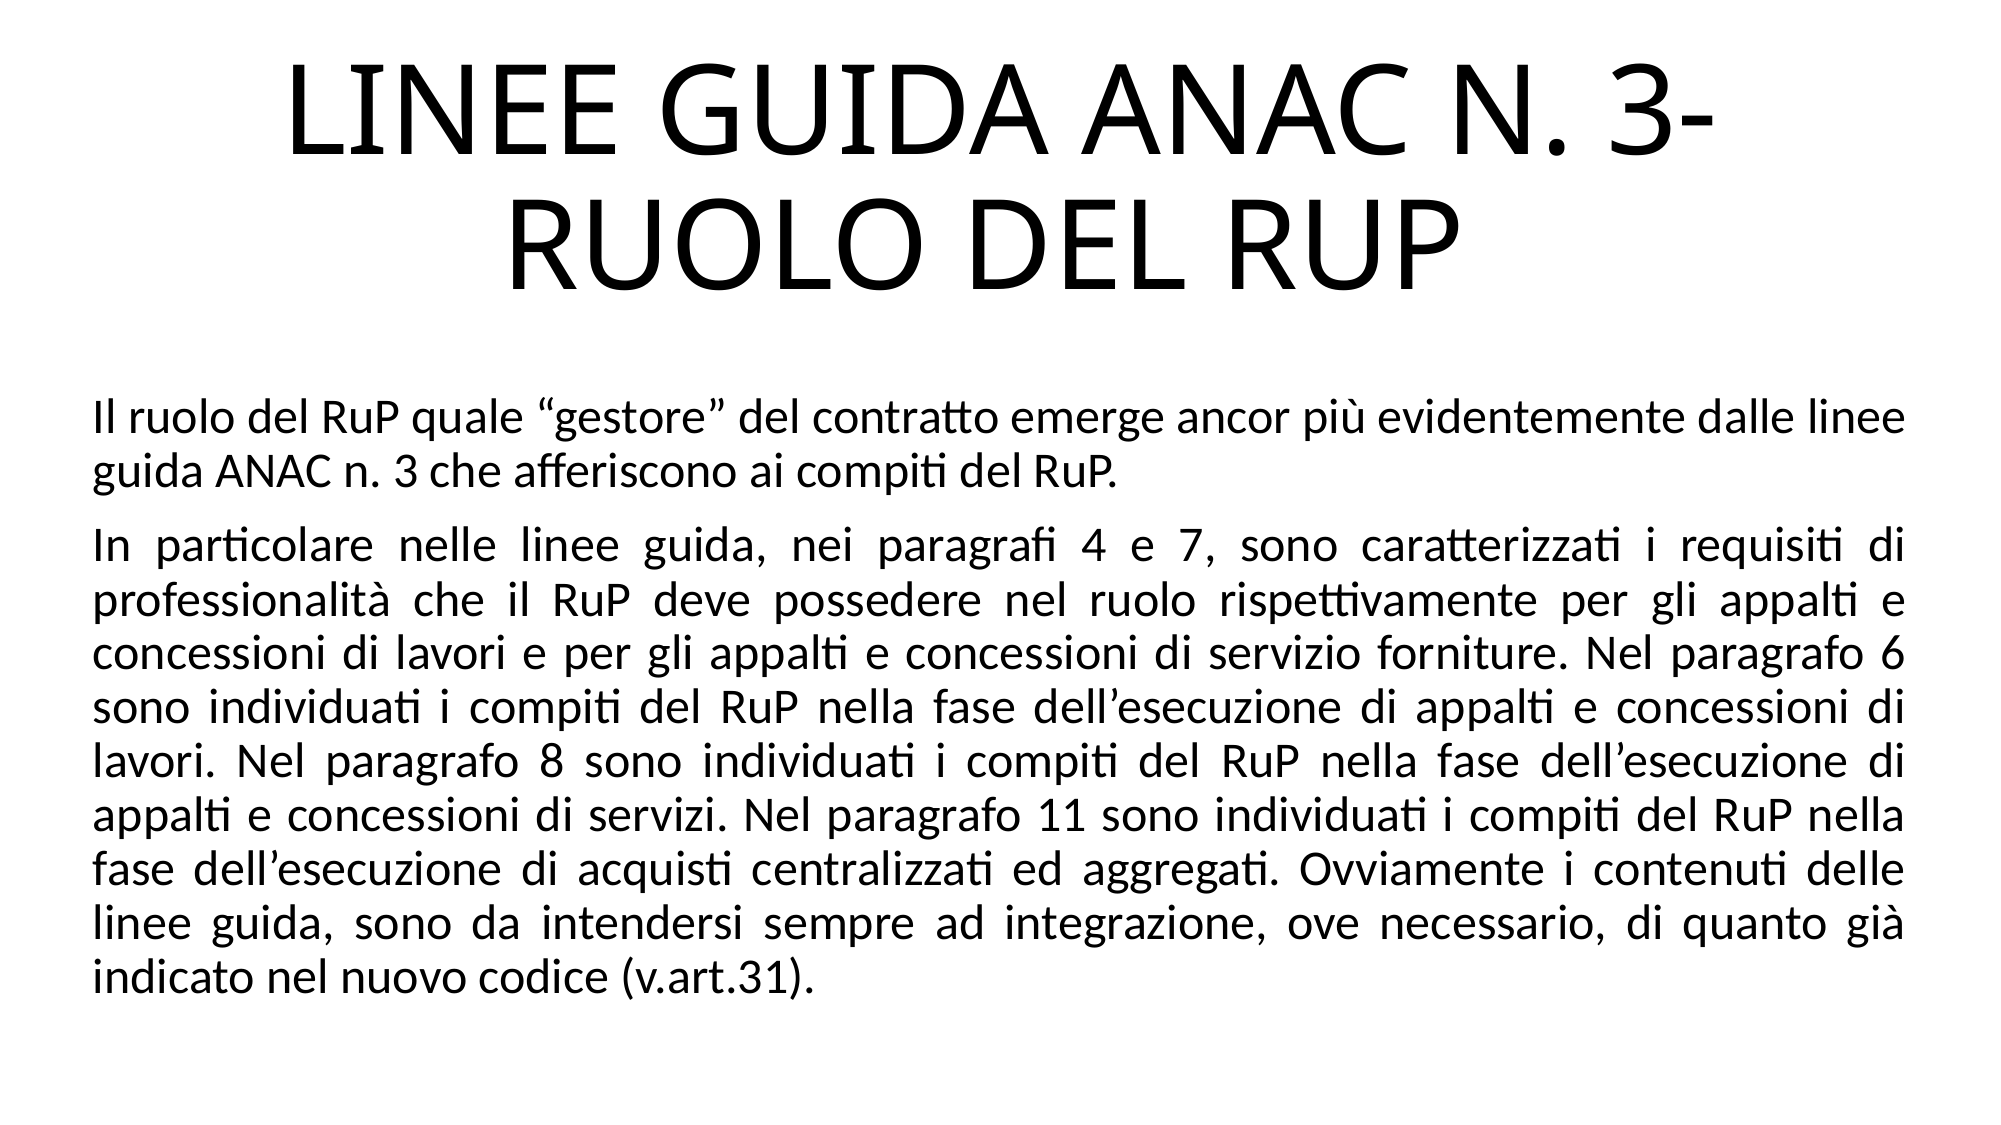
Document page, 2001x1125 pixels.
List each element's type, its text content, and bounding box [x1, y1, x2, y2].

title LINEE GUIDA ANAC N. 3-RUOLO DEL RUP [249, 0, 1750, 325]
subtitle Il ruolo del RuP quale “gestore” del contratto emerge ancor più evidentemente dalle linee guida ANAC n. 3 che afferiscono ai compiti del RuP. In particolare nelle linee guida, nei paragrafi 4 e 7, sono caratterizzati i requisiti di professionalità che il RuP deve possedere nel ruolo rispettivamente per gli appalti e concessioni di lavori e per gli appalti e concessioni di servizio forniture. Nel paragrafo 6 sono individuati i compiti del RuP nella fase dell’esecuzione di appalti e concessioni di lavori. Nel paragrafo 8 sono individuati i compiti del RuP nella fase dell’esecuzione di appalti e concessioni di servizi. Nel paragrafo 11 sono individuati i compiti del RuP nella fase dell’esecuzione di acquisti centralizzati ed aggregati. Ovviamente i contenuti delle linee guida, sono da intendersi sempre ad integrazione, ove necessario, di quanto già indicato nel nuovo codice (v.art.31). [77, 382, 1923, 1125]
